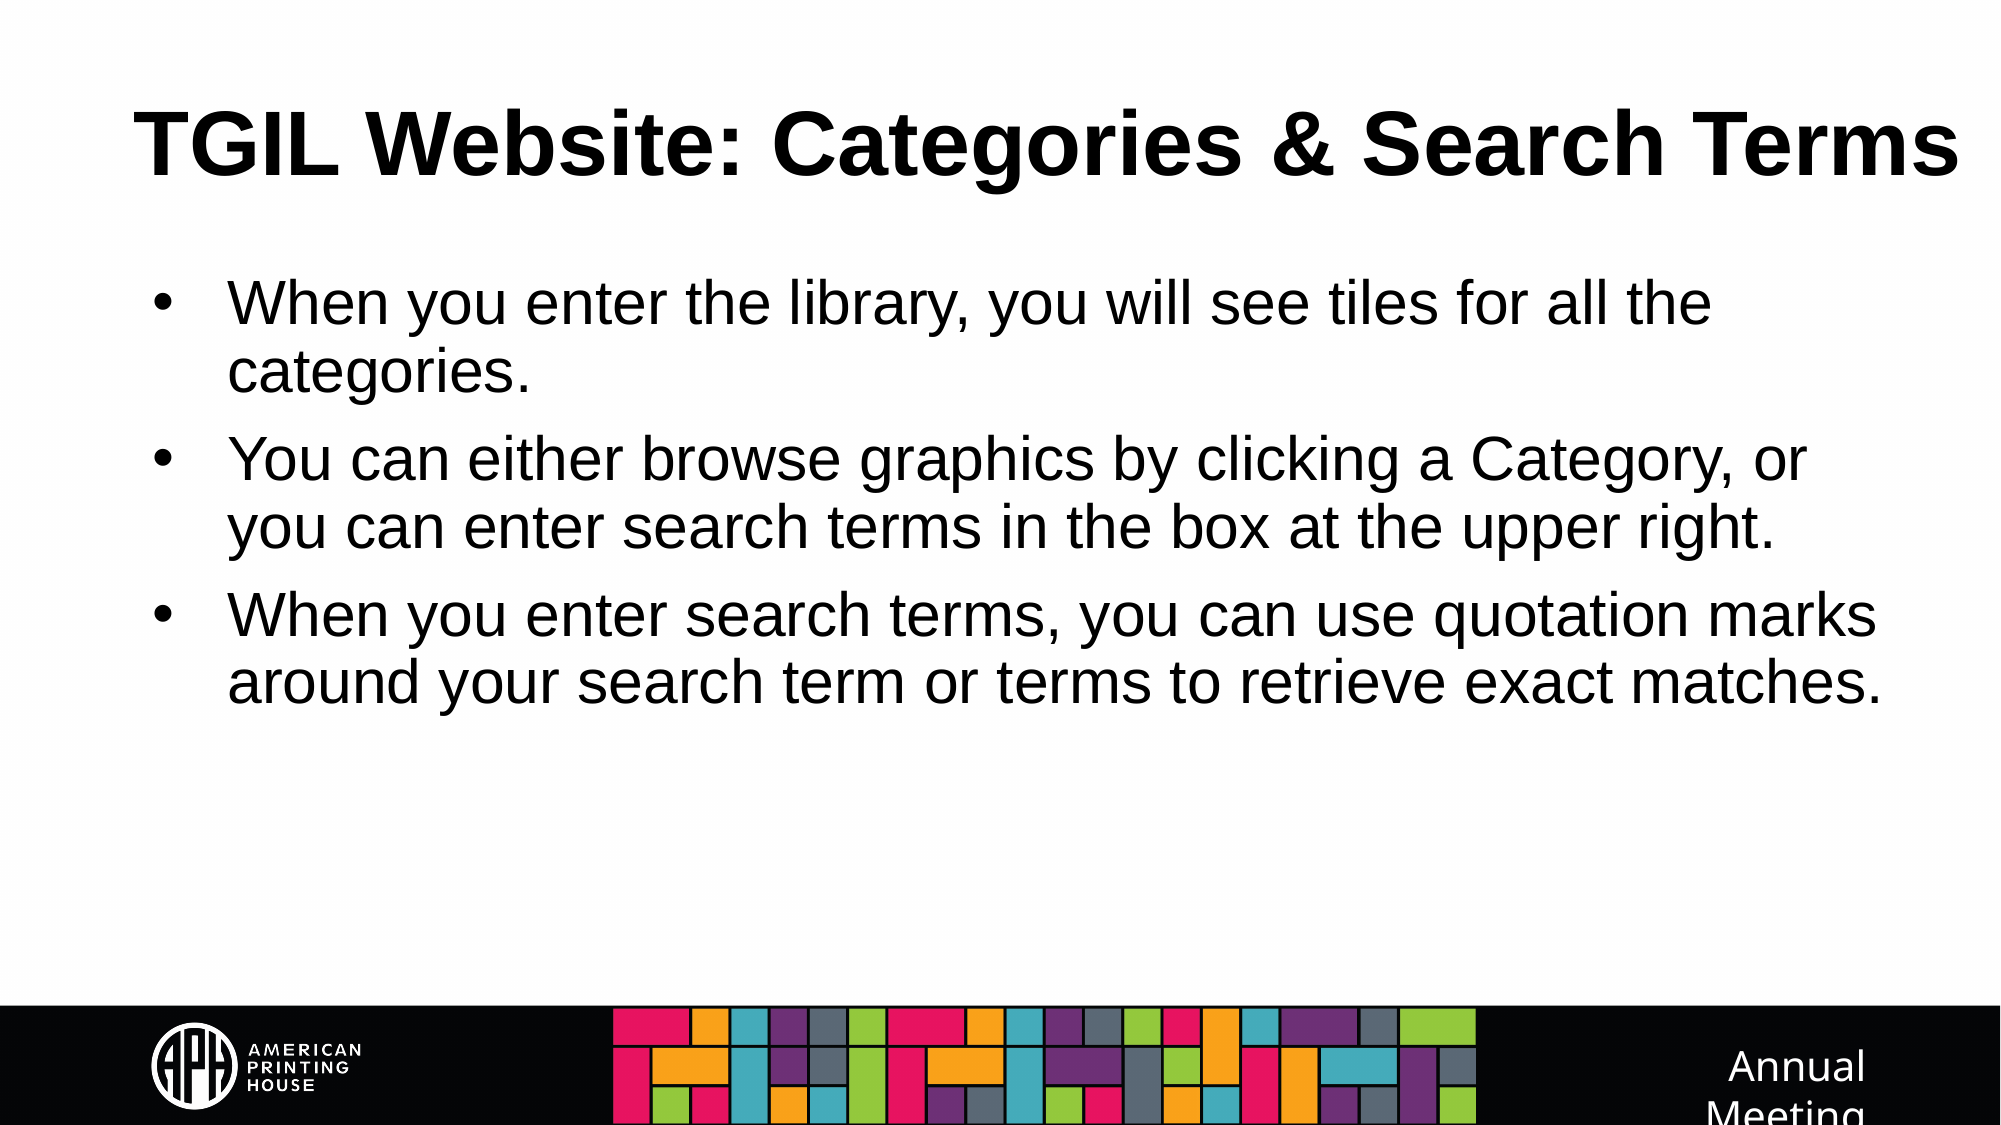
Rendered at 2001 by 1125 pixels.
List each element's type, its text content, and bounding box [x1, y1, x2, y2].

picture [0, 0, 2001, 1125]
picture [1711, 1105, 1719, 1125]
picture [1727, 1107, 1734, 1125]
picture [1821, 1111, 1833, 1125]
list When you enter the library, you will see tiles for all the categories. You can either browse graphics by clicking a Category, or you can enter search terms in the box at the upper right. When you enter search terms, you can use quotation marks around your search term or terms to retrieve exact matches. [137, 263, 1911, 917]
title TGIL Website: Categories & Search Terms [118, 59, 1981, 232]
picture [1846, 1111, 1858, 1125]
picture [1771, 1111, 1783, 1118]
picture [1748, 1111, 1760, 1118]
